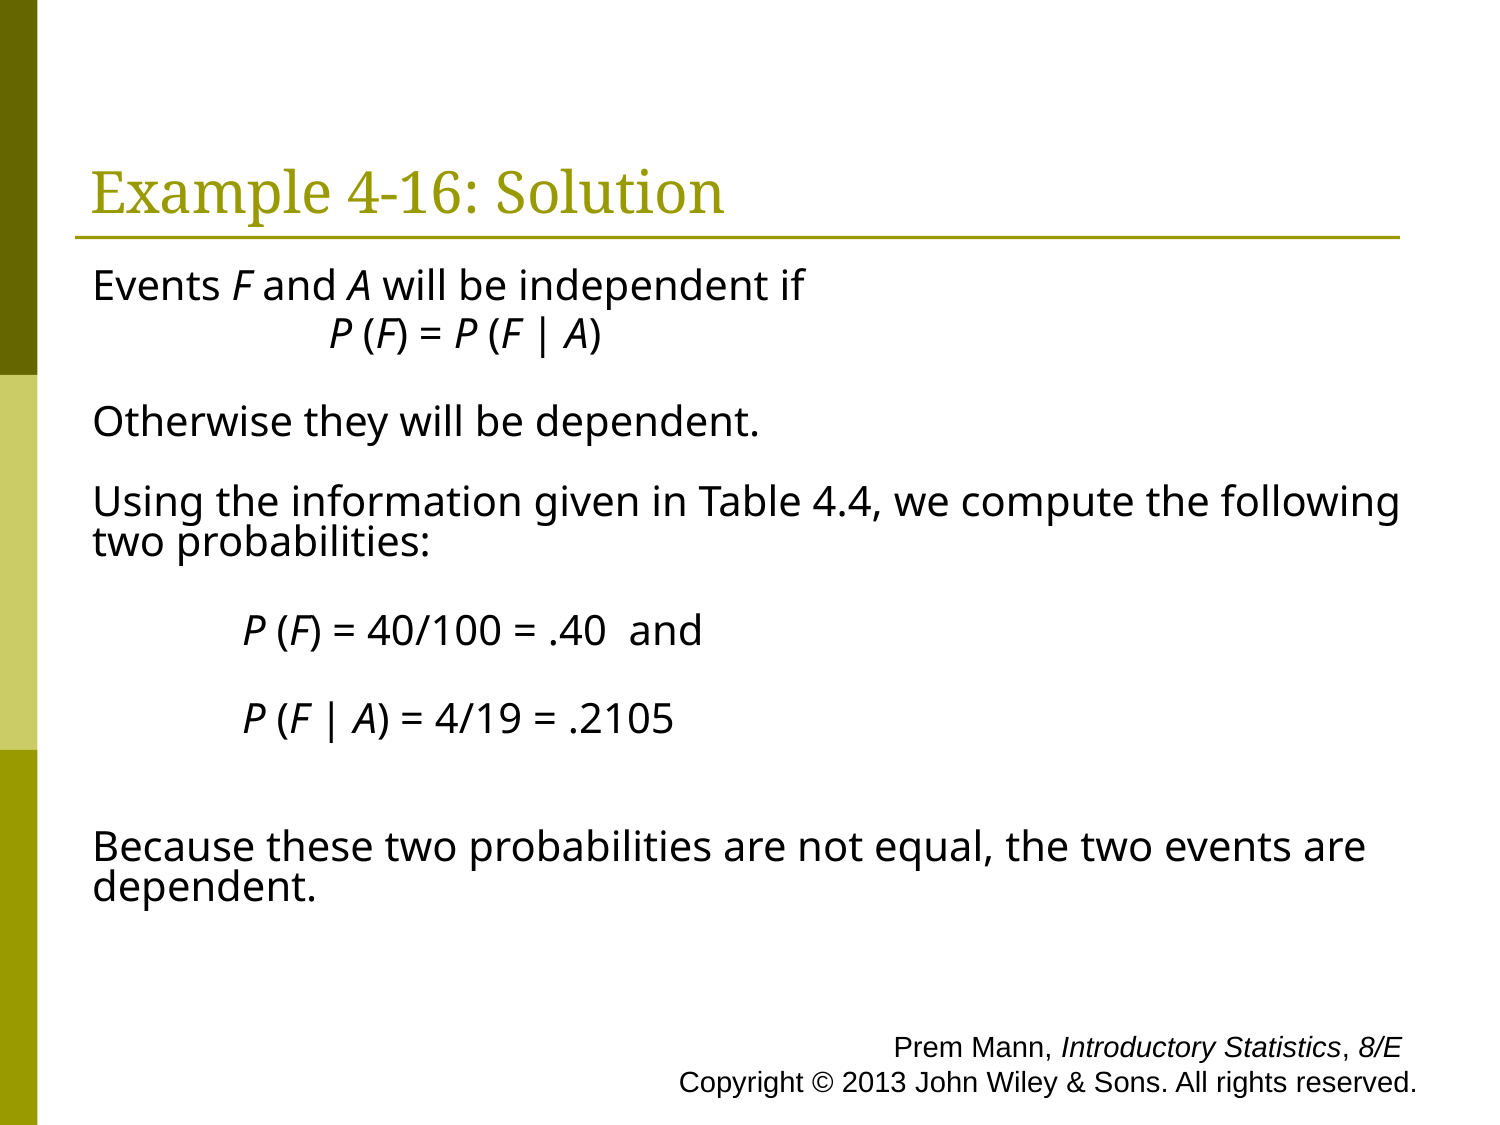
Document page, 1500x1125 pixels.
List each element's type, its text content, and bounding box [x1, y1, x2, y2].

text_box Prem Mann, Introductory Statistics, 8/E Copyright © 2013 John Wiley & Sons. All rights reserved. [664, 1020, 1449, 1106]
title Example 4-16: Solution [75, 45, 1425, 233]
list Events F and A will be independent if P (F) = P (F | A) Otherwise they will be dependent. Using the information given in Table 4.4, we compute the following two probabilities: P (F) = 40/100 = .40 and P (F | A) = 4/19 = .2105 Because these two probabilities are not equal, the two events are dependent. [20, 260, 1425, 1000]
